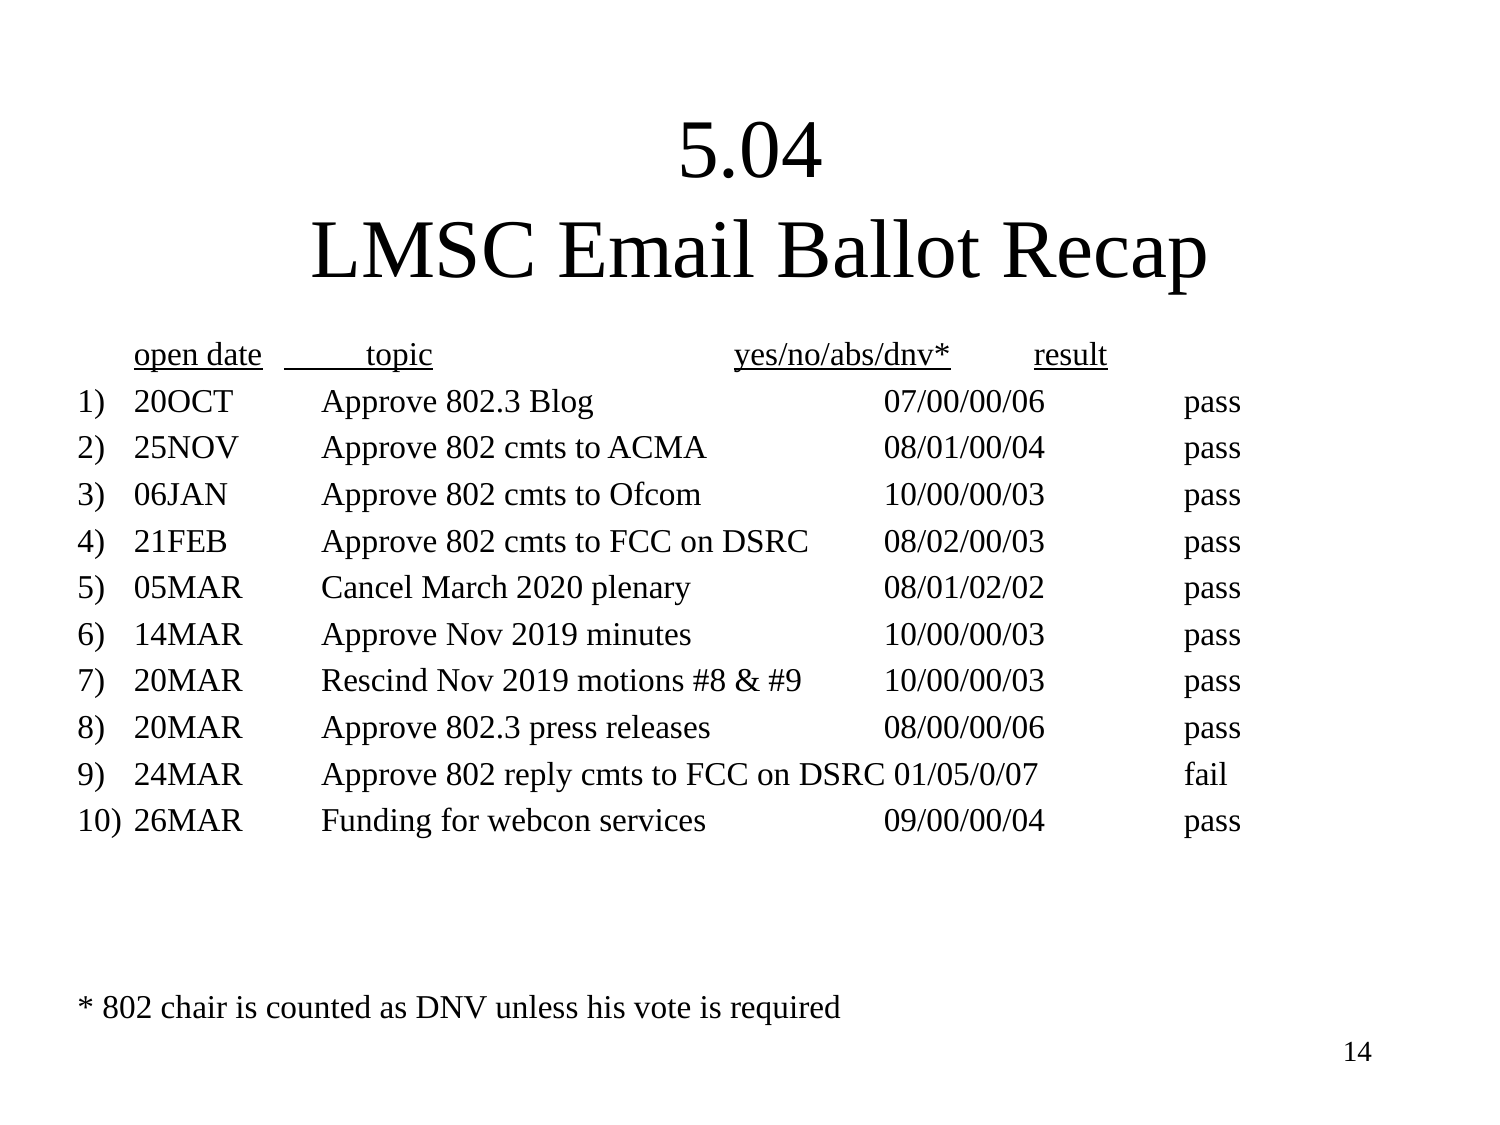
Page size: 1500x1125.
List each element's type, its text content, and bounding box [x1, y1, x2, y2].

slide_number 14 [1074, 1024, 1388, 1101]
list open date topic yes/no/abs/dnv* result 20OCT Approve 802.3 Blog 07/00/00/06 pass 25NOV Approve 802 cmts to ACMA 08/01/00/04 pass 06JAN Approve 802 cmts to Ofcom 10/00/00/03 pass 21FEB Approve 802 cmts to FCC on DSRC 08/02/00/03 pass 05MAR Cancel March 2020 plenary 08/01/02/02 pass 14MAR Approve Nov 2019 minutes 10/00/00/03 pass 20MAR Rescind Nov 2019 motions #8 & #9 10/00/00/03 pass 20MAR Approve 802.3 press releases 08/00/00/06 pass 24MAR Approve 802 reply cmts to FCC on DSRC 01/05/0/07 fail 26MAR Funding for webcon services 09/00/00/04 pass * 802 chair is counted as DNV unless his vote is required [62, 324, 1438, 1001]
title 5.04 LMSC Email Ballot Recap [112, 99, 1388, 288]
